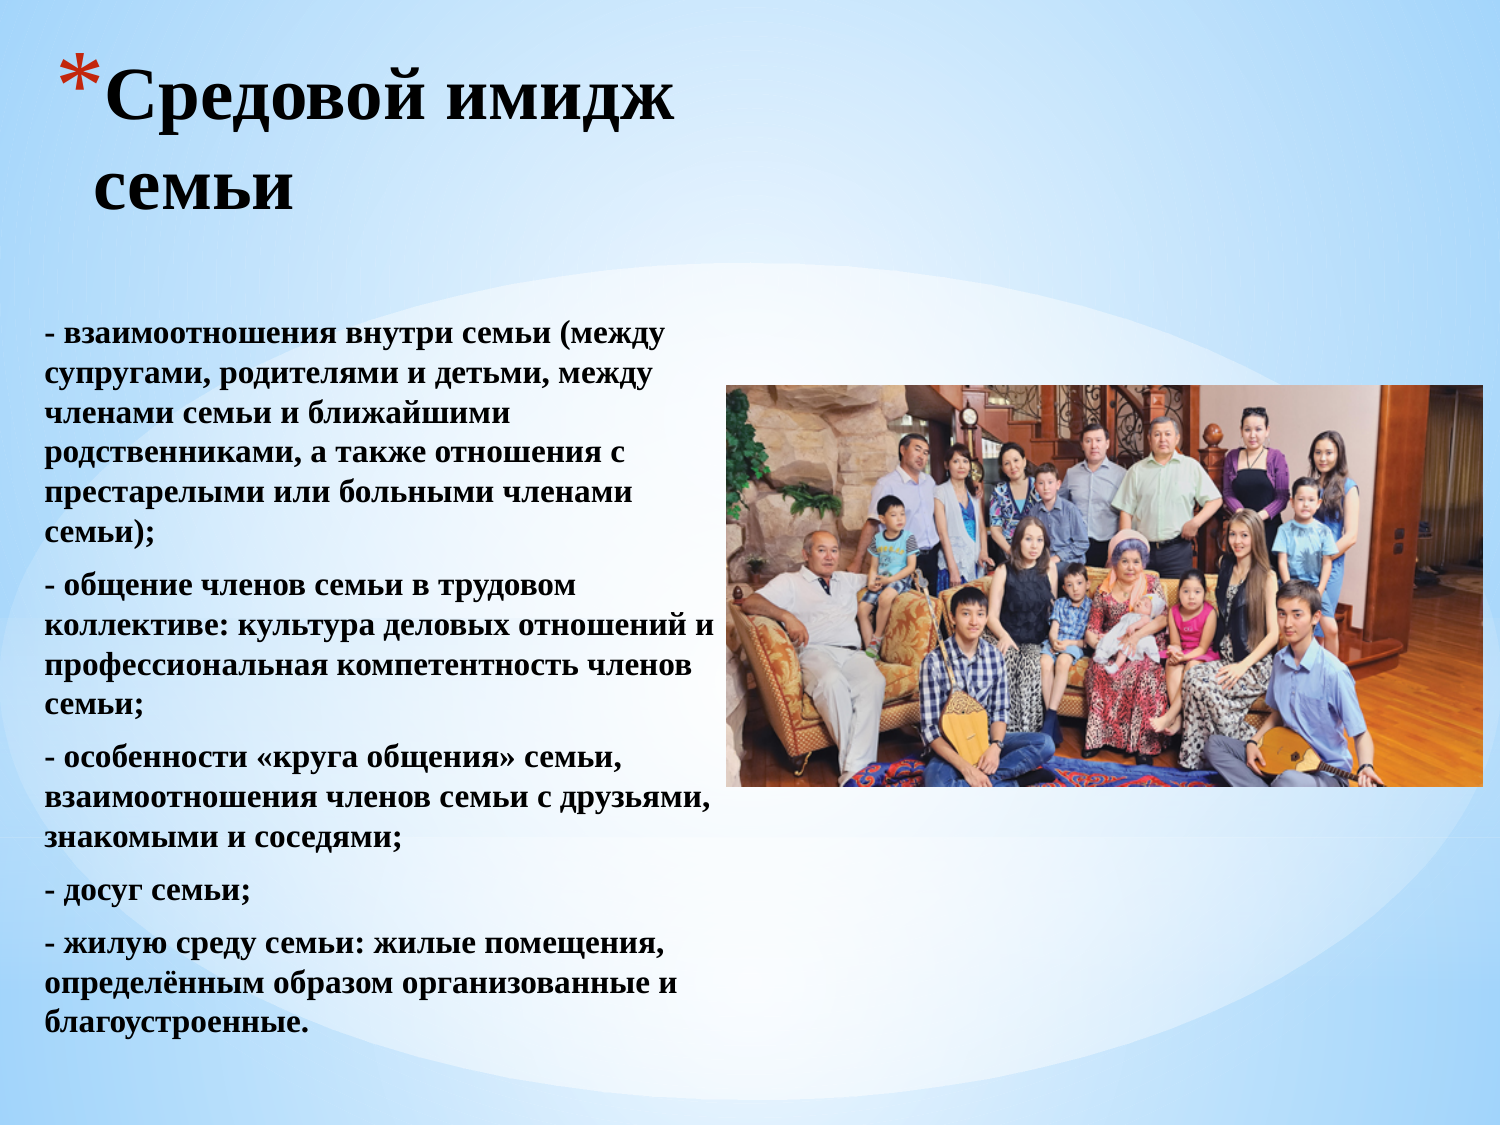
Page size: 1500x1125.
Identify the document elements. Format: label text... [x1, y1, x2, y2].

title Средовой имидж семьи [41, 42, 735, 232]
list - взаимоотношения внутри семьи (между супругами, родителями и детьми, между членами семьи и ближайшими родственниками, а также отношения с престарелыми или больными членами семьи); - общение членов семьи в трудовом коллективе: культура деловых отношений и профессиональная компетентность членов семьи; - особенности «круга общения» семьи, взаимоотношения членов семьи с друзьями, знакомыми и соседями; - досуг семьи; - жилую среду семьи: жилые помещения, определённым образом организованные и благоустроенные. [29, 302, 733, 1094]
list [726, 385, 1483, 788]
